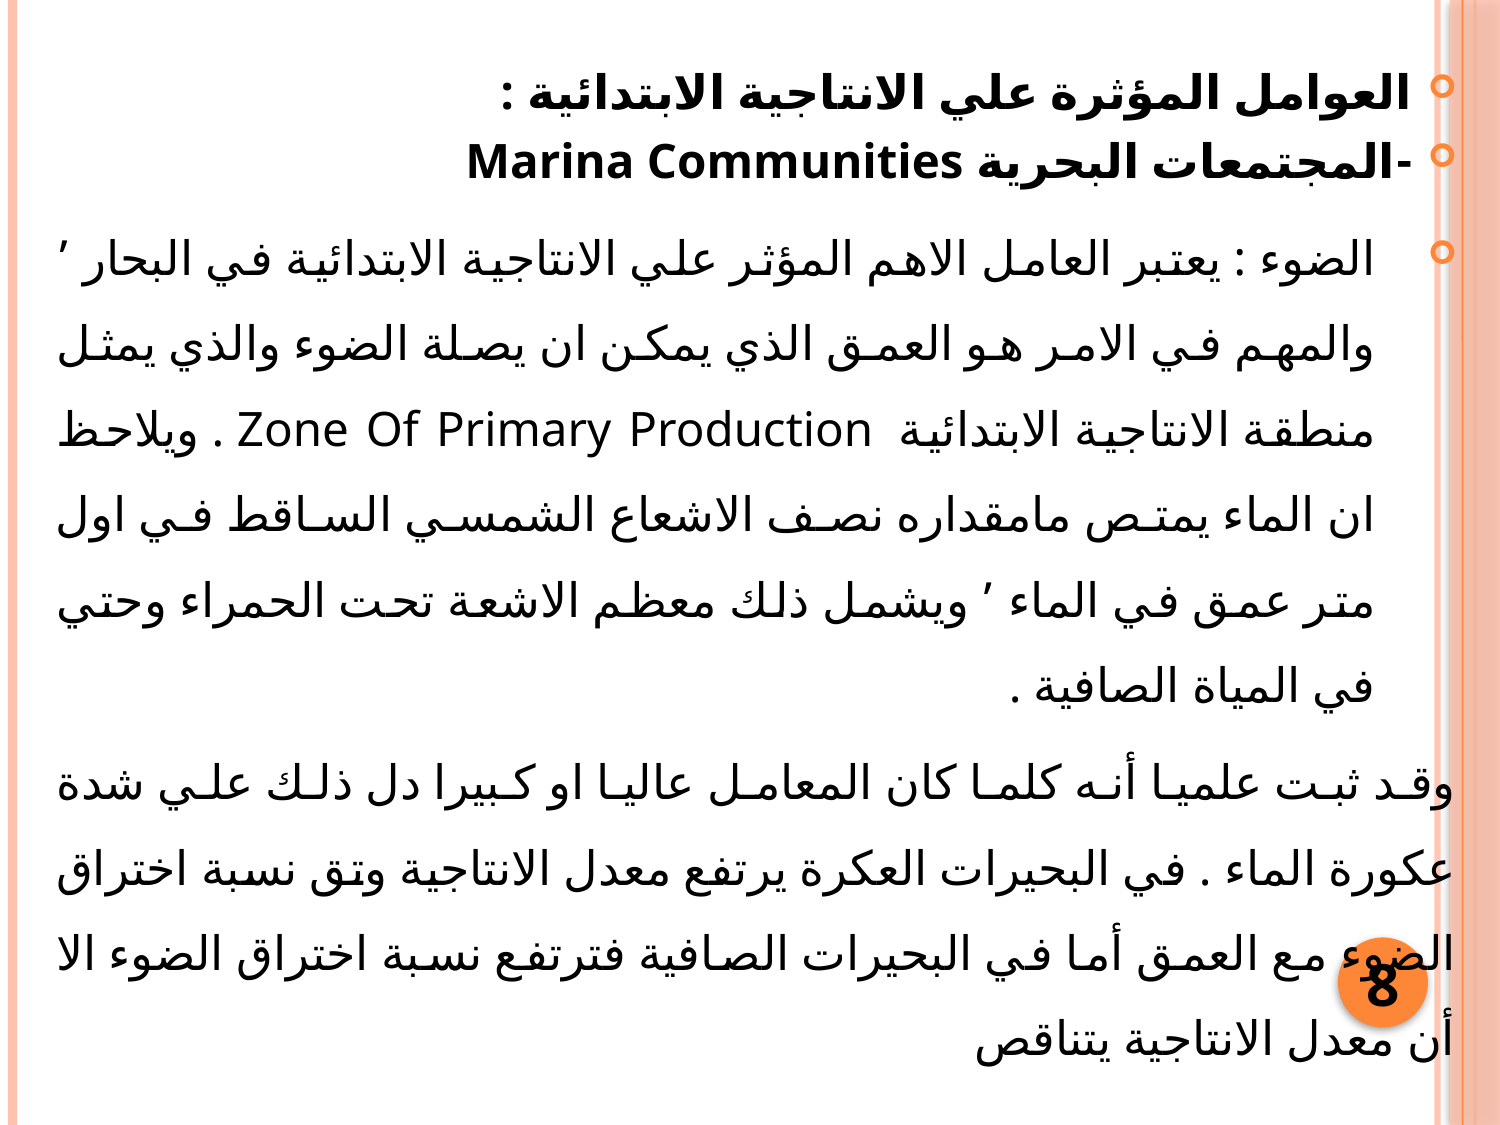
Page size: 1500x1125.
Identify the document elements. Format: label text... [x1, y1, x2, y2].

slide_number 8 [1333, 940, 1434, 1027]
list العوامل المؤثرة علي الانتاجية الابتدائية : -المجتمعات البحرية Marina Communities الضوء : يعتبر العامل الاهم المؤثر علي الانتاجية الابتدائية في البحار ’ والمهم في الامر هو العمق الذي يمكن ان يصلة الضوء والذي يمثل منطقة الانتاجية الابتدائية Zone Of Primary Production . ويلاحظ ان الماء يمتص مامقداره نصف الاشعاع الشمسي الساقط في اول متر عمق في الماء ’ ويشمل ذلك معظم الاشعة تحت الحمراء وحتي في المياة الصافية . وقد ثبت علميا أنه كلما كان المعامل عاليا او كبيرا دل ذلك علي شدة عكورة الماء . في البحيرات العكرة يرتفع معدل الانتاجية وتق نسبة اختراق الضوء مع العمق أما في البحيرات الصافية فترتفع نسبة اختراق الضوء الا أن معدل الانتاجية يتناقص [41, 54, 1471, 1083]
